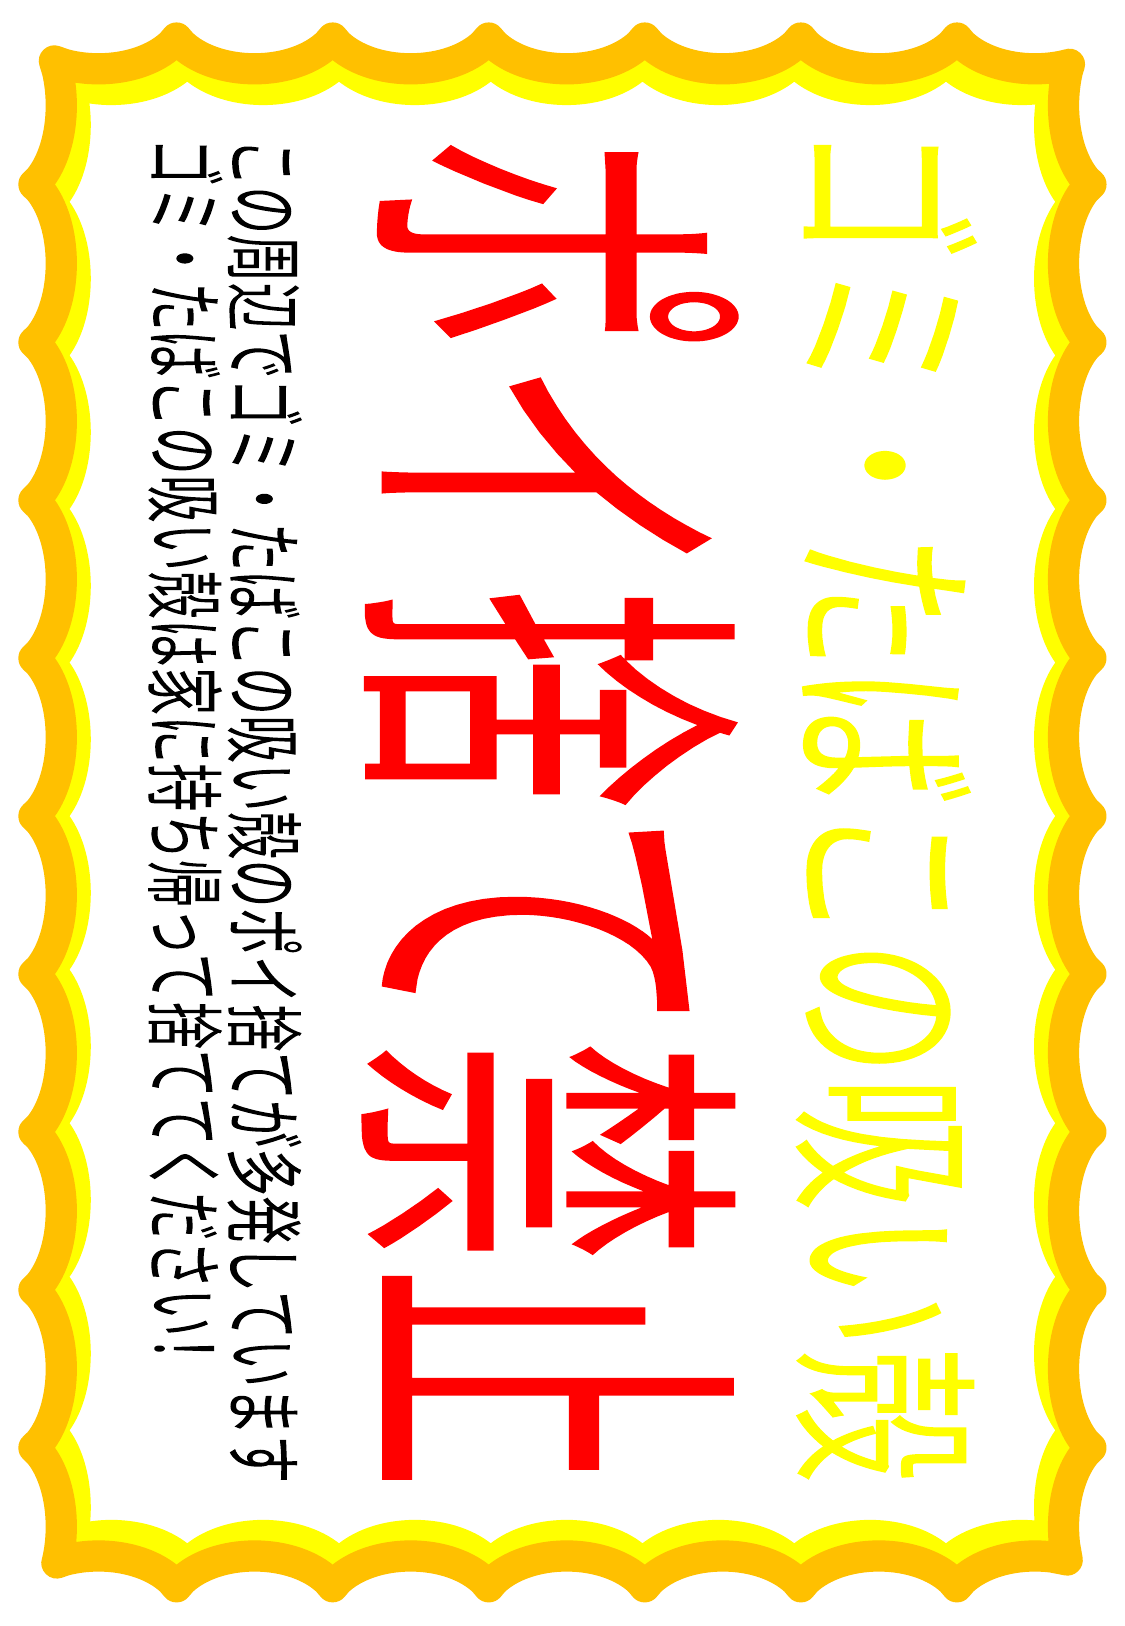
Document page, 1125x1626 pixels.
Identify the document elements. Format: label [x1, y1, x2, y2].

text_box [31, 35, 1094, 1589]
